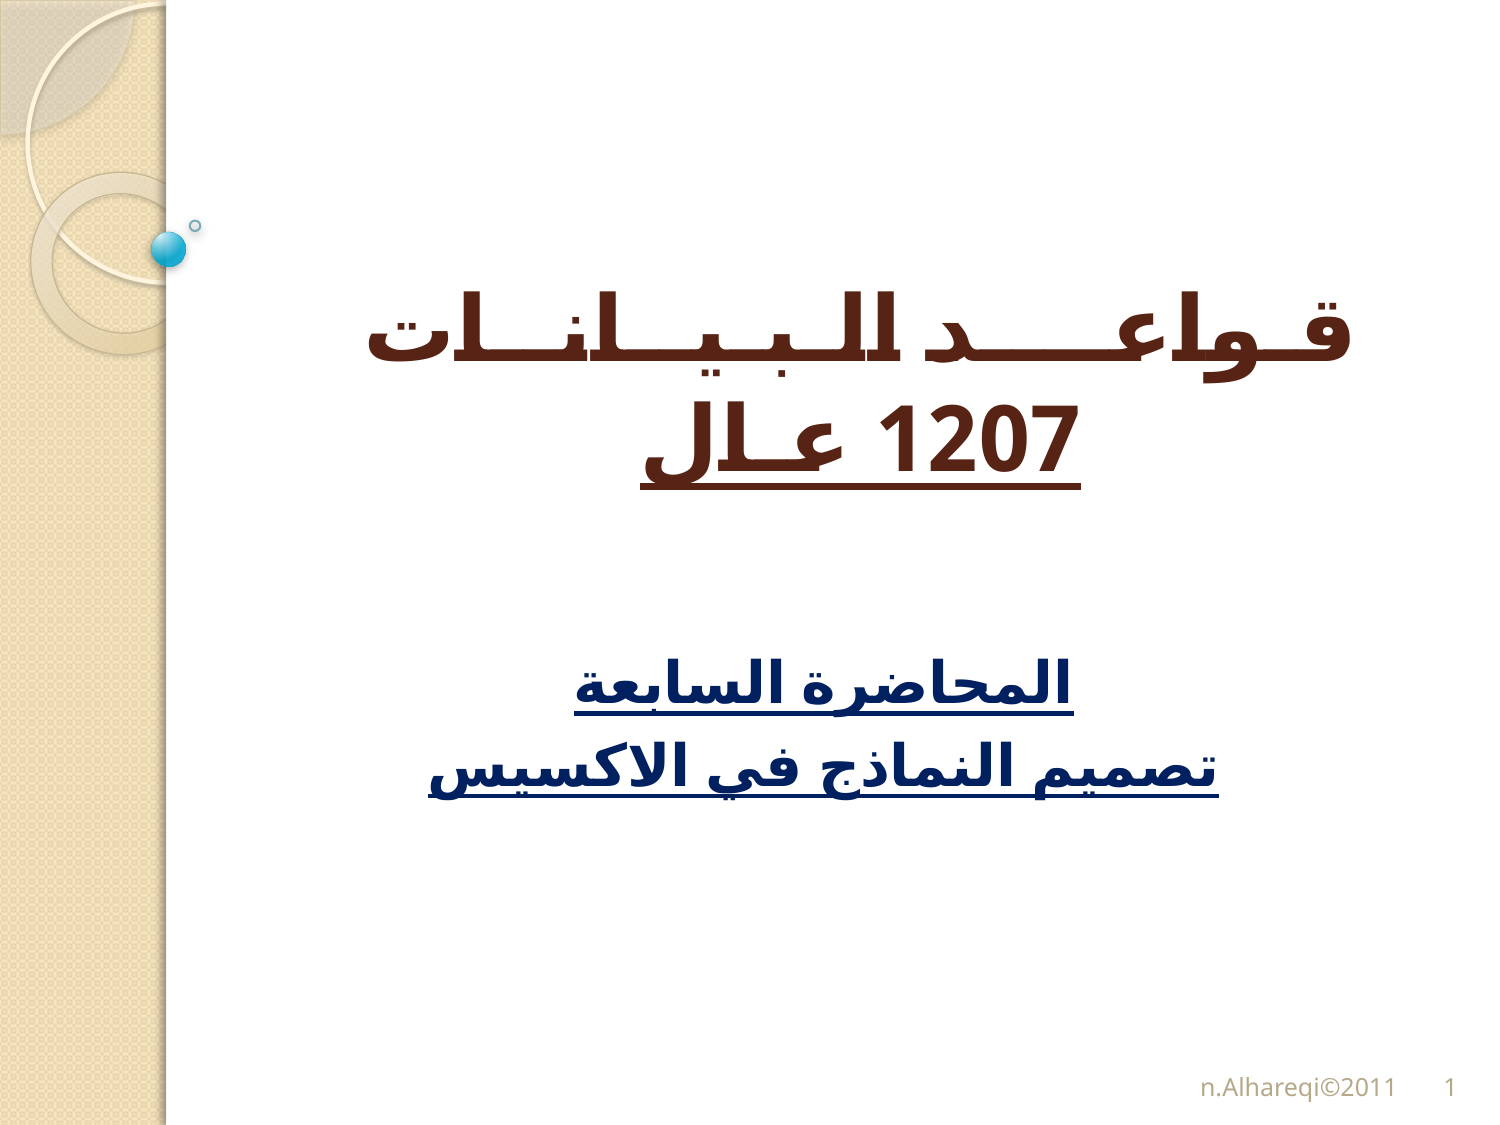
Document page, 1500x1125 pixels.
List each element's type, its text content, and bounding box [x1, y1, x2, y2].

title قـواعــــد الـبـيــانــات 1207 عـال [253, 255, 1469, 497]
footer n.Alhareqi©2011 [937, 1034, 1413, 1113]
slide_number 1 [1413, 1034, 1488, 1113]
subtitle المحاضرة السابعة تصميم النماذج في الاكسيس [218, 645, 1434, 933]
